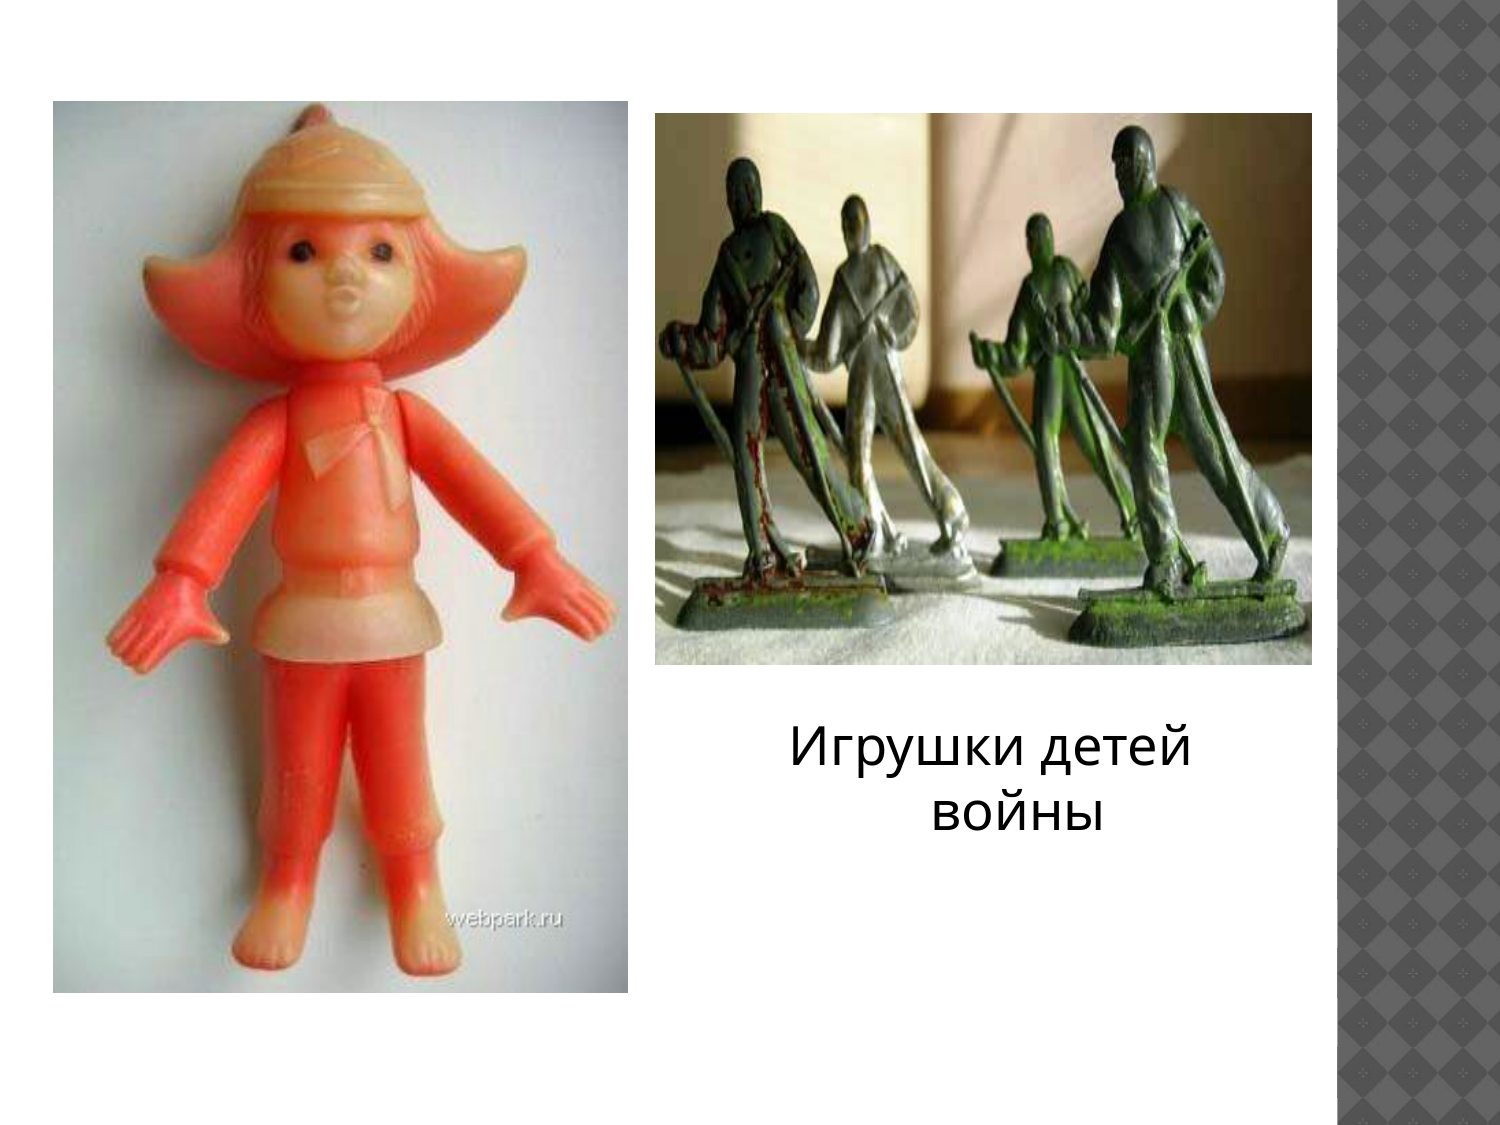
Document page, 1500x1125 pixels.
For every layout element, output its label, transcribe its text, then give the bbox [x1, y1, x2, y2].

picture [52, 101, 628, 993]
title Игрушки детей войны [690, 704, 1275, 1080]
picture [1337, 0, 1500, 1125]
picture [655, 113, 1312, 665]
